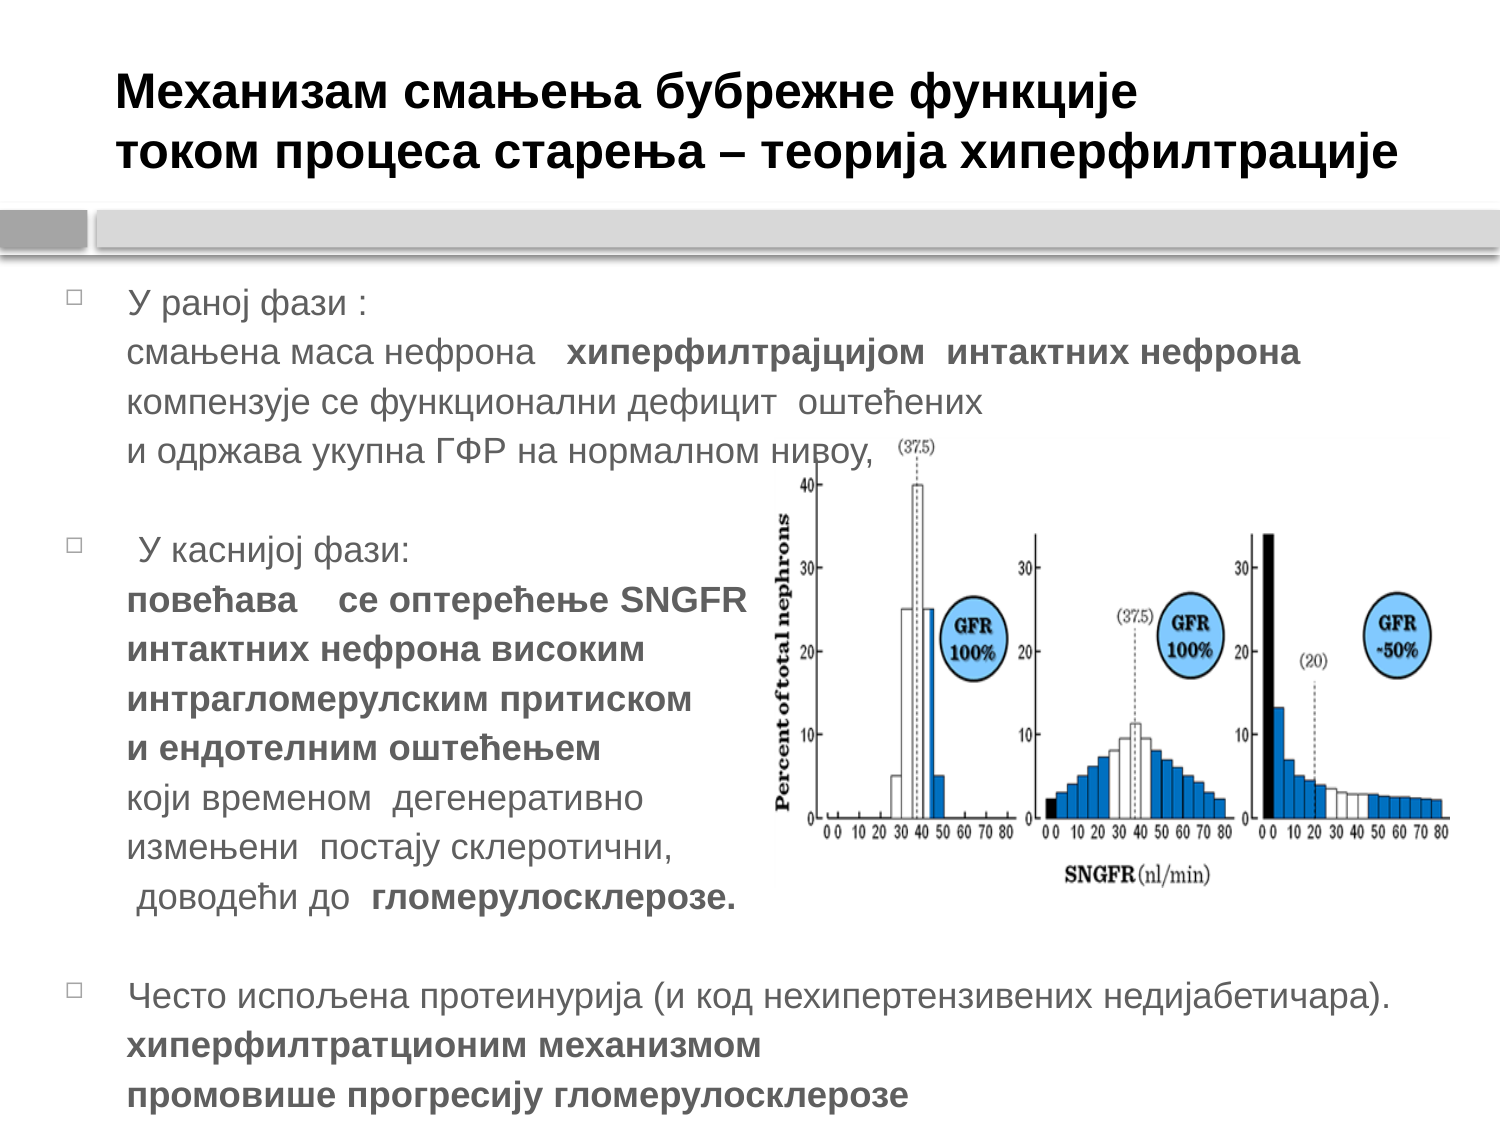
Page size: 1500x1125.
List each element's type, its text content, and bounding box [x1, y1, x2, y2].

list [774, 437, 1451, 888]
list У раној фази : смањена маса нефрона хиперфилтрајцијом интактних нефрона компензује се функционални дефицит оштећених и одржава укупна ГФР на нормалном нивоу, У каснијој фази: повећава се оптерећење SNGFR интактних нефрона високим интрагломерулским притиском и ендотелним оштећењем који временом дегенеративно измењени постају склеротични, доводећи до гломерулосклерозе. Често испољена протеинурија (и код нехипертензивених недијабетичара). хиперфилтратционим механизмом промовише прогресију гломерулосклерозе [50, 237, 1500, 1125]
title Механизам смањења бубрежне функције током процеса старења – теорија хиперфилтрације [99, 37, 1438, 200]
